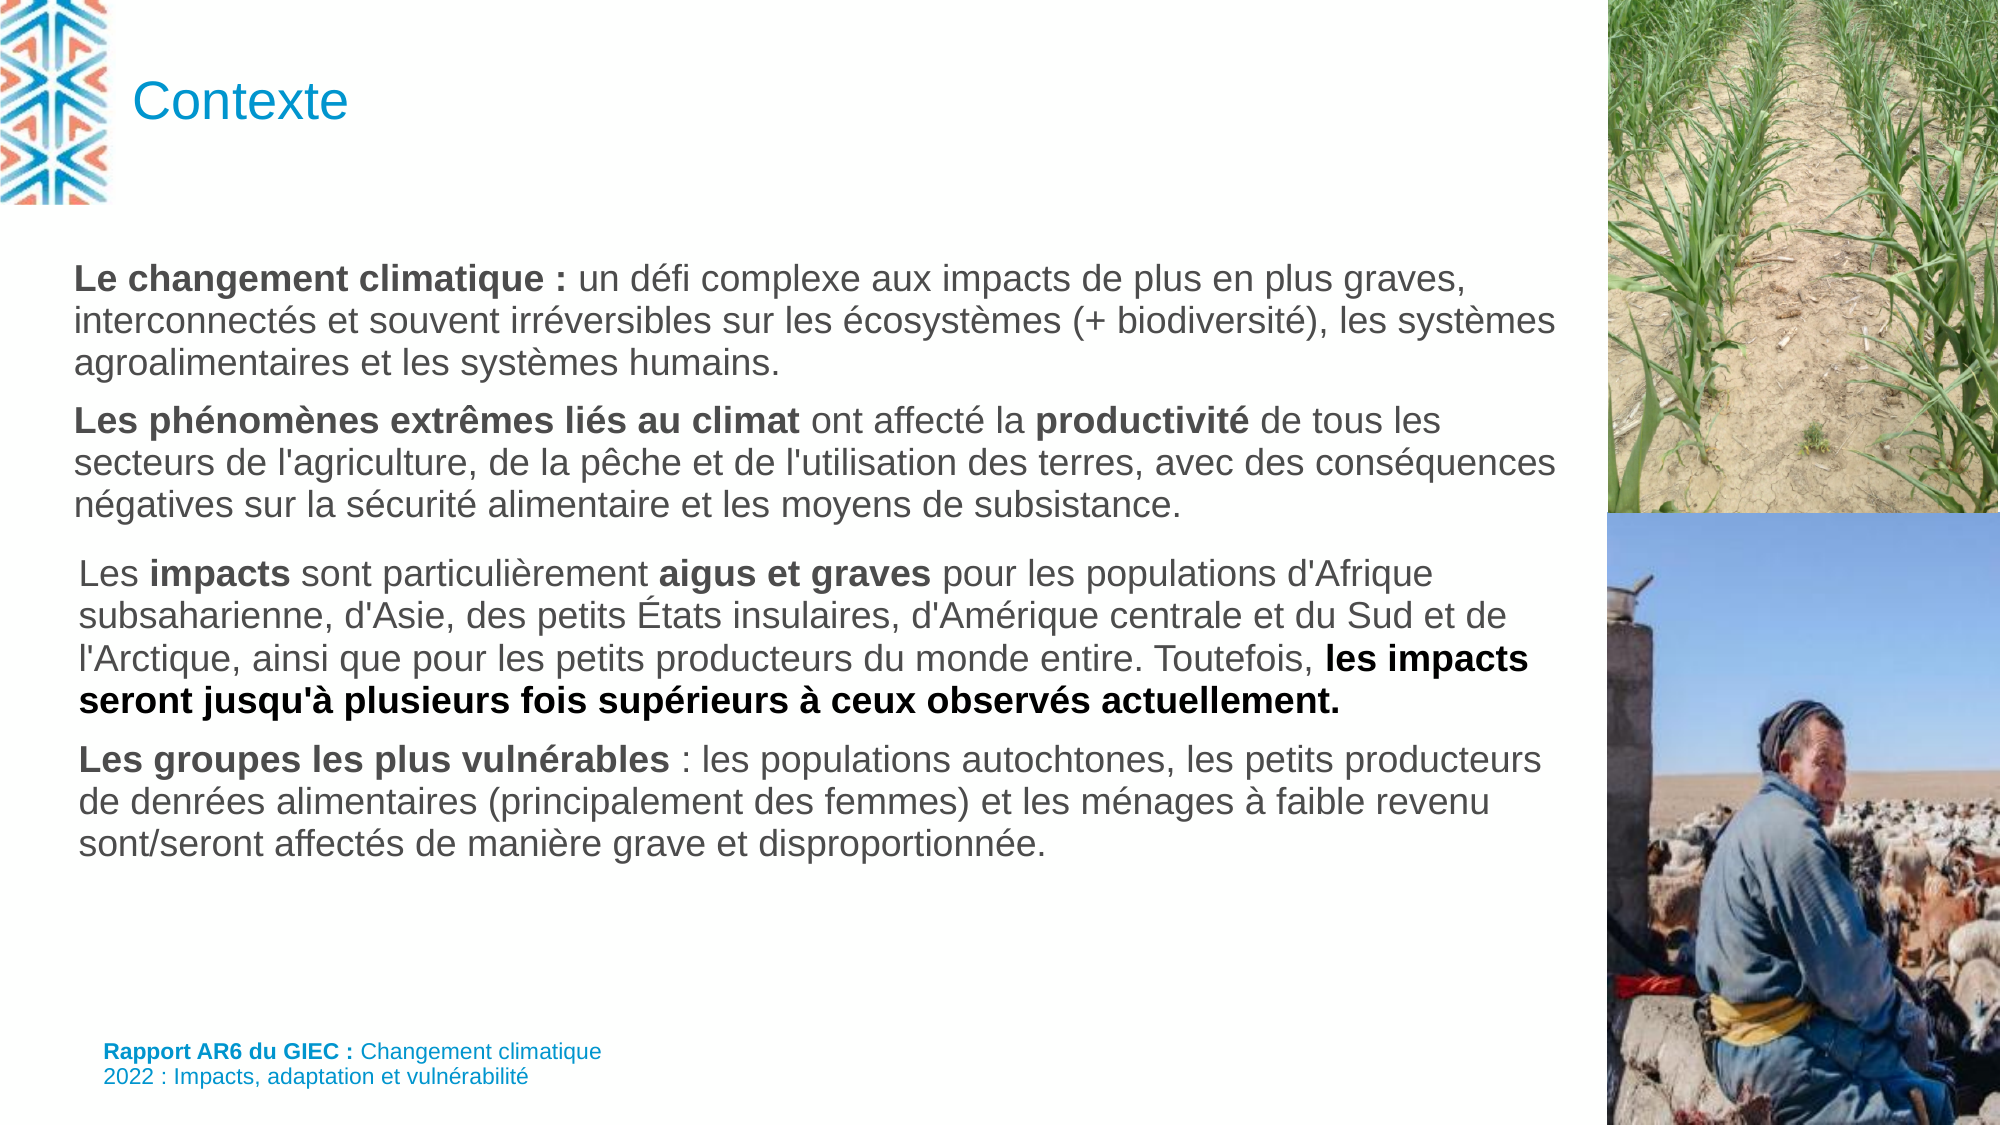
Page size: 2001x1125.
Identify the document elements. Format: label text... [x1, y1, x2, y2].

list Le changement climatique : un défi complexe aux impacts de plus en plus graves, interconnectés et souvent irréversibles sur les écosystèmes (+ biodiversité), les systèmes agroalimentaires et les systèmes humains. [59, 249, 1595, 369]
text_box Rapport AR6 du GIEC : Changement climatique 2022 : Impacts, adaptation et vulnérabilité [88, 1021, 631, 1098]
text_box Les phénomènes extrêmes liés au climat ont affecté la productivité de tous les secteurs de l'agriculture, de la pêche et de l'utilisation des terres, avec des conséquences négatives sur la sécurité alimentaire et les moyens de subsistance. [58, 391, 1595, 513]
text_box Les impacts sont particulièrement aigus et graves pour les populations d'Afrique subsaharienne, d'Asie, des petits États insulaires, d'Amérique centrale et du Sud et de l'Arctique, ainsi que pour les petits producteurs du monde entire. Toutefois, les impacts seront jusqu'à plusieurs fois supérieurs à ceux observés actuellement. [63, 544, 1600, 723]
text_box Les groupes les plus vulnérables : les populations autochtones, les petits producteurs de denrées alimentaires (principalement des femmes) et les ménages à faible revenu sont/seront affectés de manière grave et disproportionnée. [63, 730, 1600, 881]
title Contexte [117, 41, 805, 139]
picture [1607, 0, 2000, 1125]
picture [1, 0, 115, 204]
